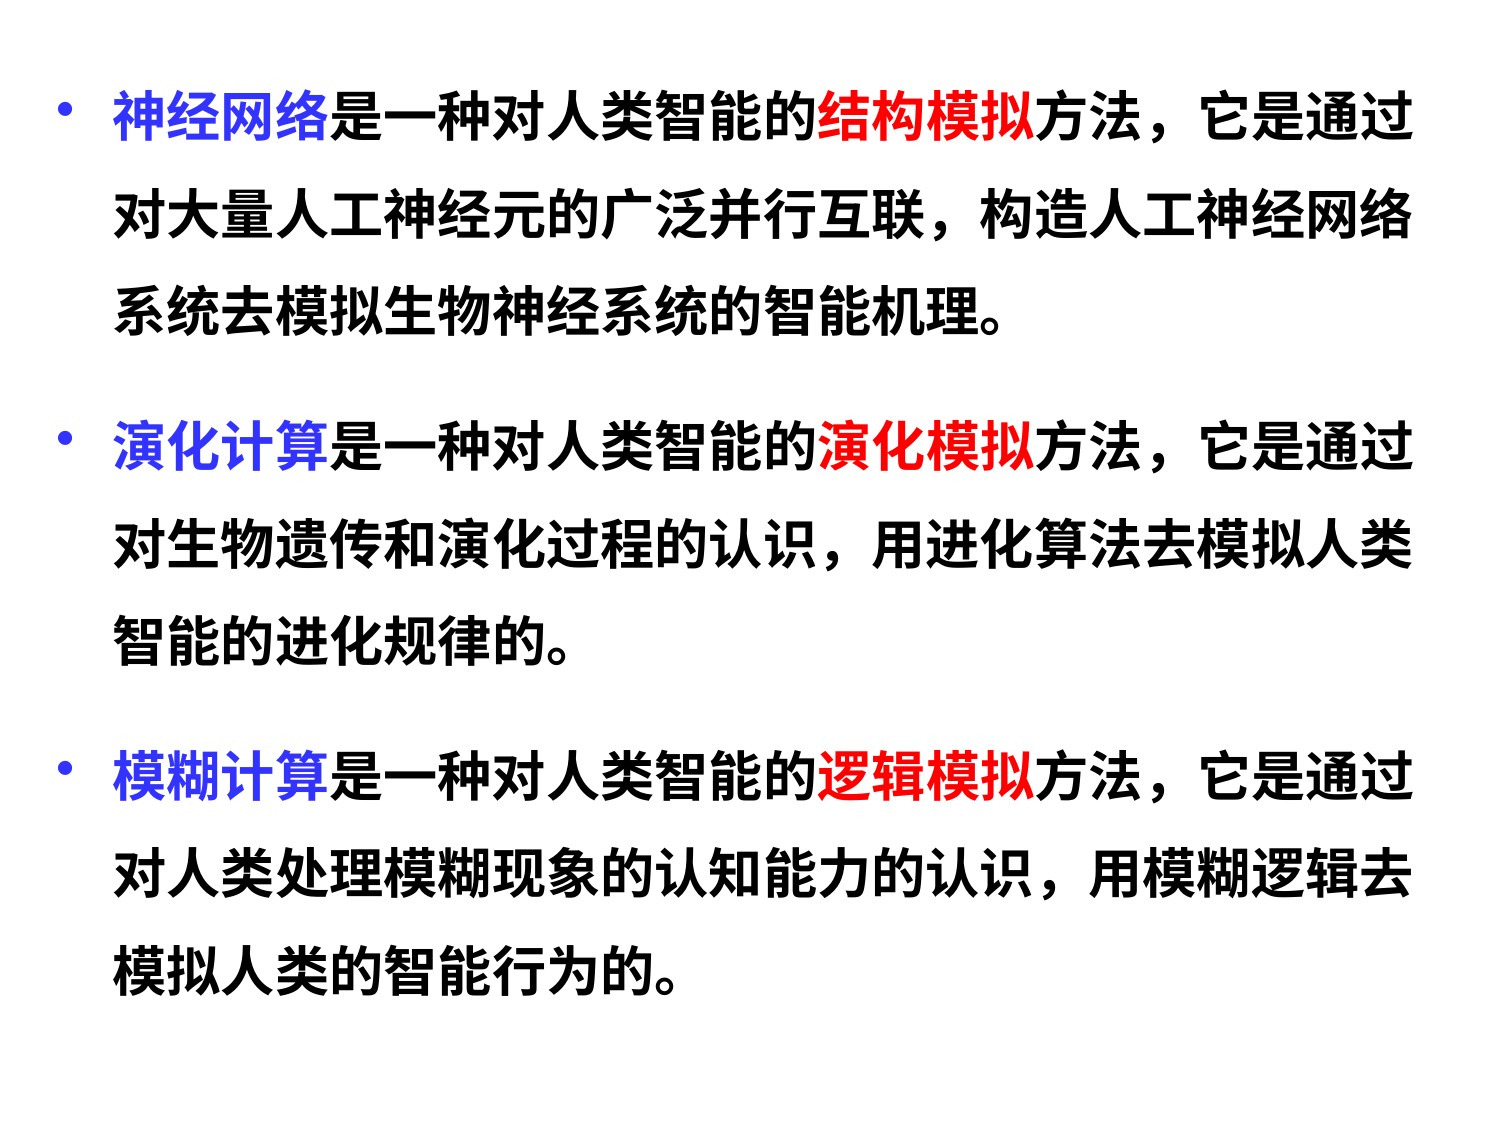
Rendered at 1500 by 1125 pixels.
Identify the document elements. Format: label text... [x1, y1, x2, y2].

list 神经网络是一种对人类智能的结构模拟方法，它是通过对大量人工神经元的广泛并行互联，构造人工神经网络系统去模拟生物神经系统的智能机理。 演化计算是一种对人类智能的演化模拟方法，它是通过对生物遗传和演化过程的认识，用进化算法去模拟人类智能的进化规律的。 模糊计算是一种对人类智能的逻辑模拟方法，它是通过对人类处理模糊现象的认知能力的认识，用模糊逻辑去模拟人类的智能行为的。 [41, 42, 1459, 1088]
